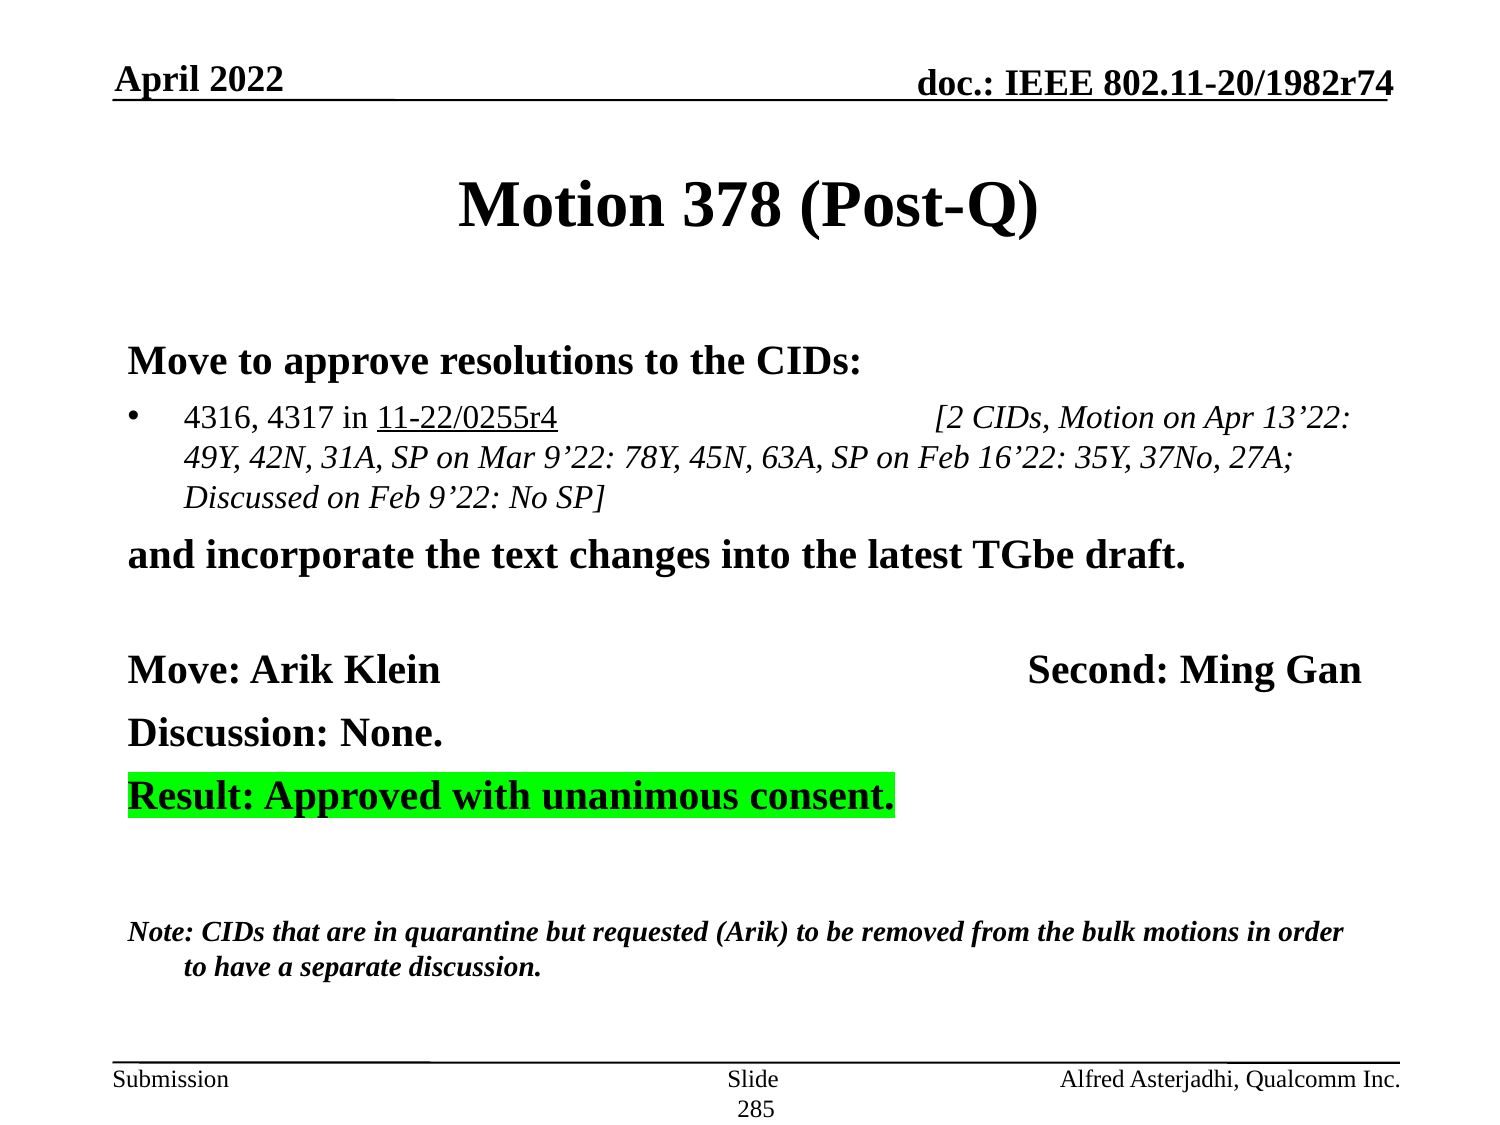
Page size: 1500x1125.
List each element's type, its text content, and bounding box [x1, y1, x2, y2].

list Move to approve resolutions to the CIDs: 4316, 4317 in 11-22/0255r4 [2 CIDs, Motion on Apr 13’22: 49Y, 42N, 31A, SP on Mar 9’22: 78Y, 45N, 63A, SP on Feb 16’22: 35Y, 37No, 27A; Discussed on Feb 9’22: No SP] and incorporate the text changes into the latest TGbe draft. Move: Arik Klein Second: Ming Gan Discussion: None. Result: Approved with unanimous consent. Note: CIDs that are in quarantine but requested (Arik) to be removed from the bulk motions in order to have a separate discussion. [112, 324, 1388, 1000]
title Motion 378 (Post-Q) [112, 112, 1388, 288]
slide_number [114, 54, 423, 100]
slide_number Slide 285 [712, 1061, 800, 1123]
footer Alfred Asterjadhi, Qualcomm Inc. [878, 1061, 1402, 1093]
